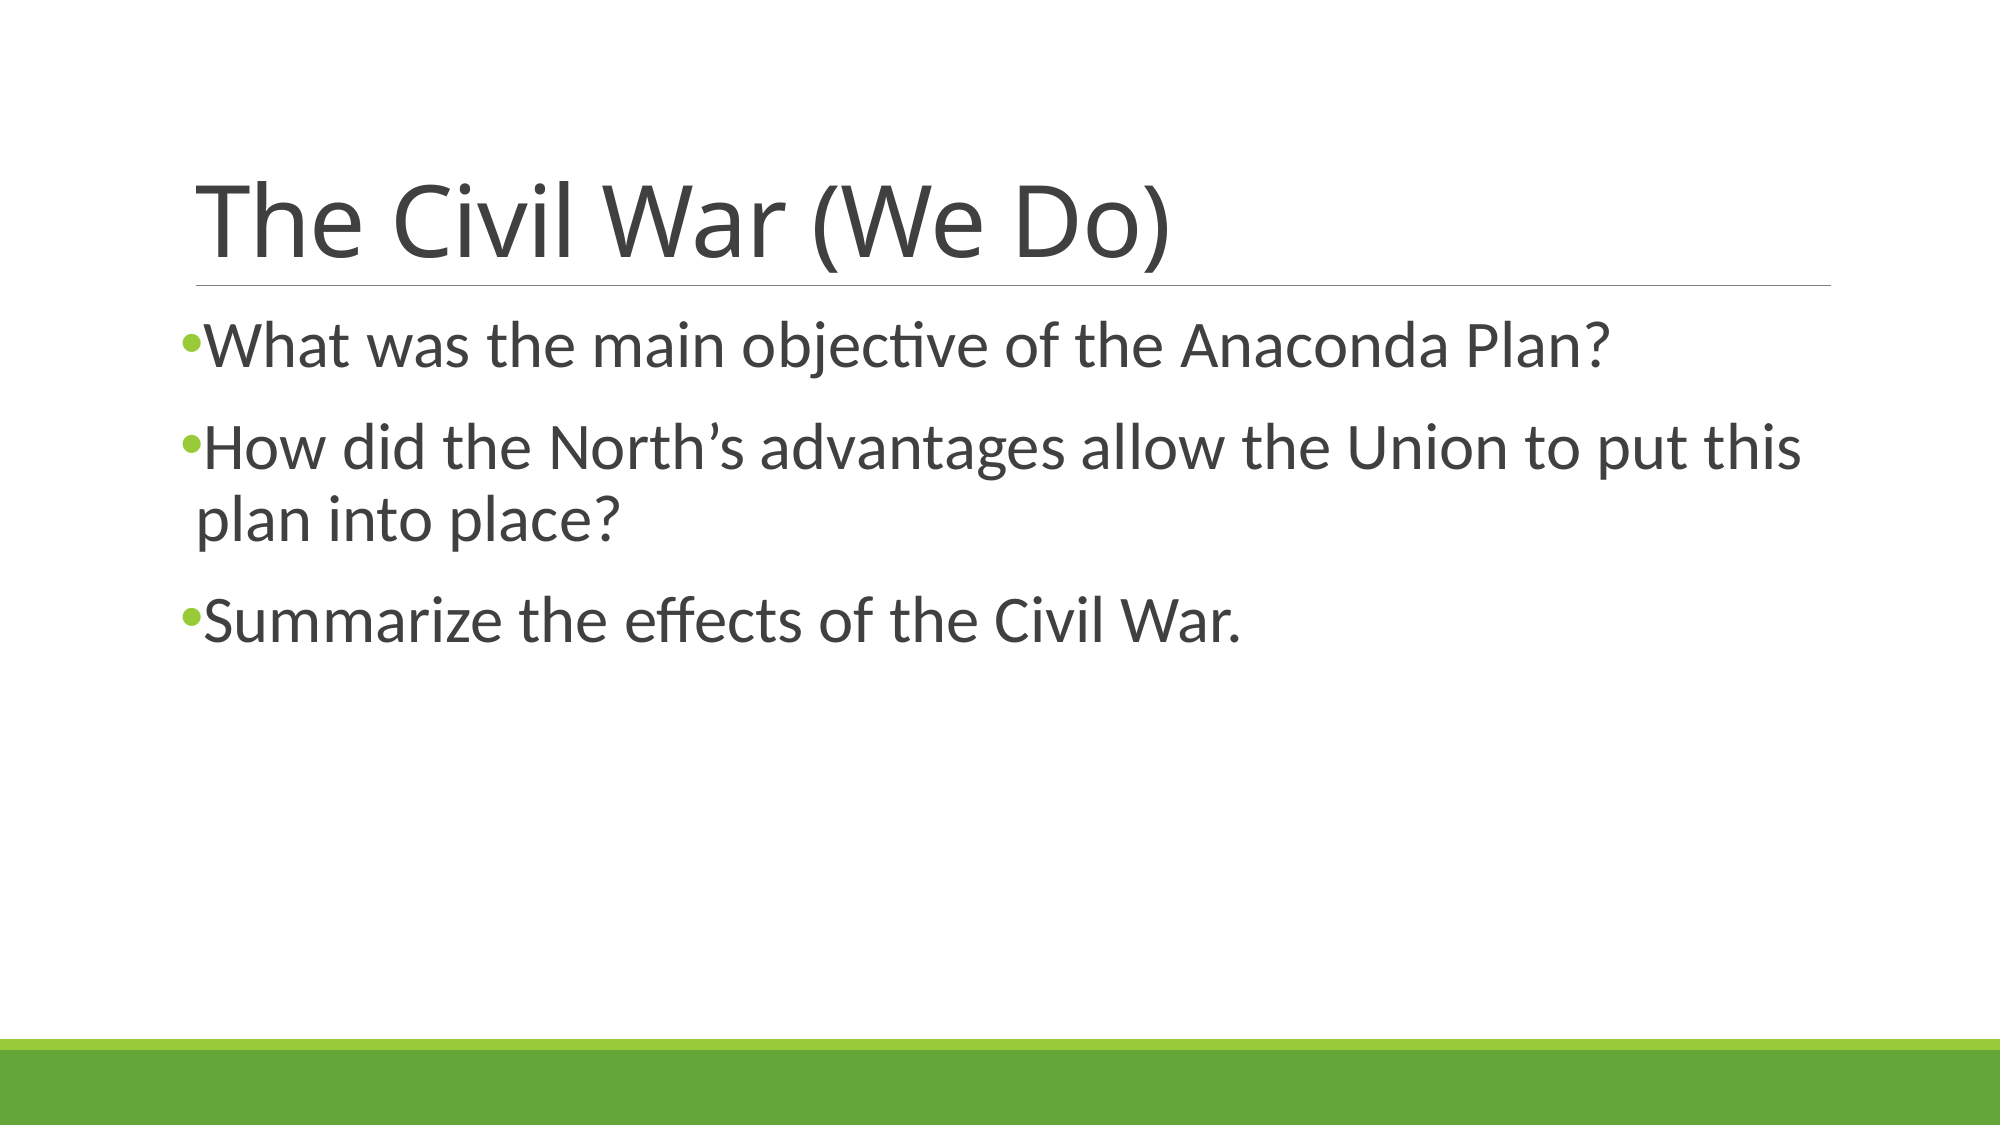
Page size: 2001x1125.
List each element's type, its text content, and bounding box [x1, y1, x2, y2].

list What was the main objective of the Anaconda Plan? How did the North’s advantages allow the Union to put this plan into place? Summarize the effects of the Civil War. [180, 302, 1830, 963]
title The Civil War (We Do) [180, 47, 1830, 285]
